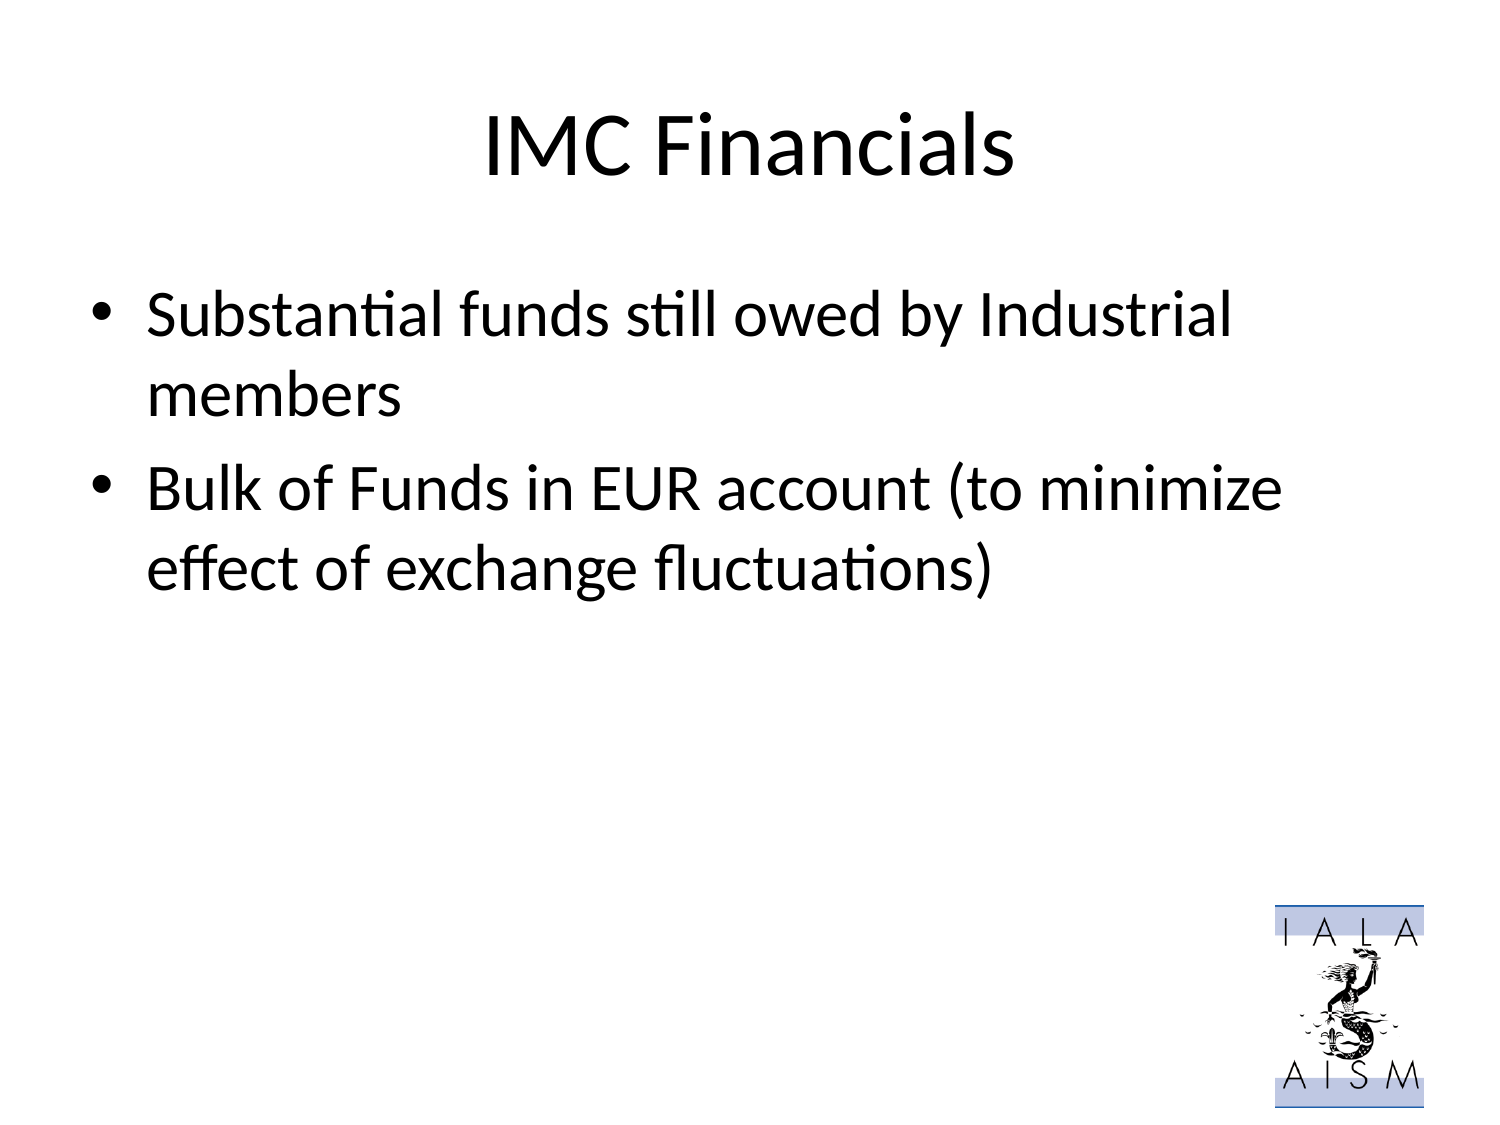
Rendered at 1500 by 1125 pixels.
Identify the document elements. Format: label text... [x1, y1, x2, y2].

list Substantial funds still owed by Industrial members Bulk of Funds in EUR account (to minimize effect of exchange fluctuations) [75, 262, 1425, 1005]
picture [1275, 1005, 1424, 1108]
title IMC Financials [75, 45, 1425, 233]
